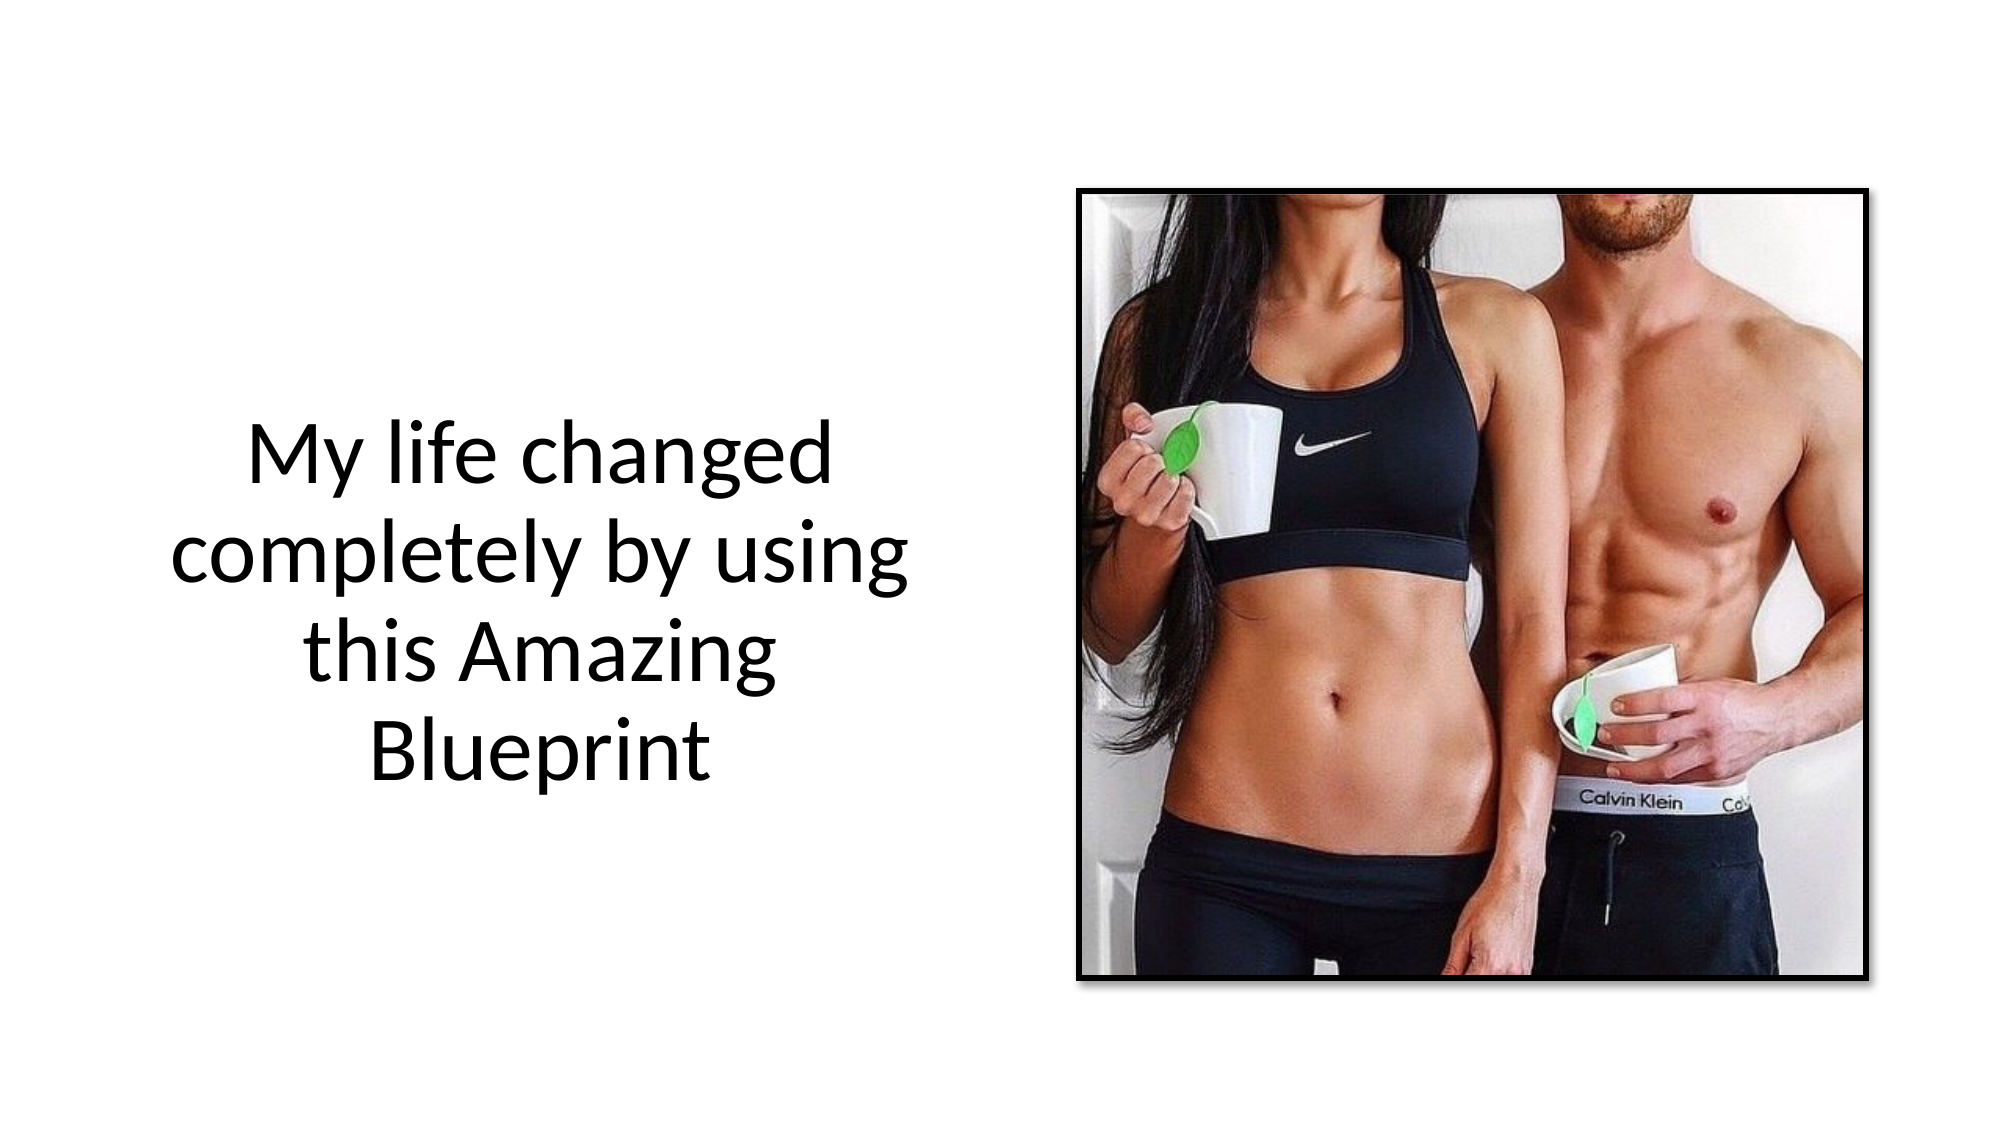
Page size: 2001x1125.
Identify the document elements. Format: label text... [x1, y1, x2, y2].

list My life changed completely by using this Amazing Blueprint [128, 396, 953, 976]
picture [1081, 193, 1864, 976]
